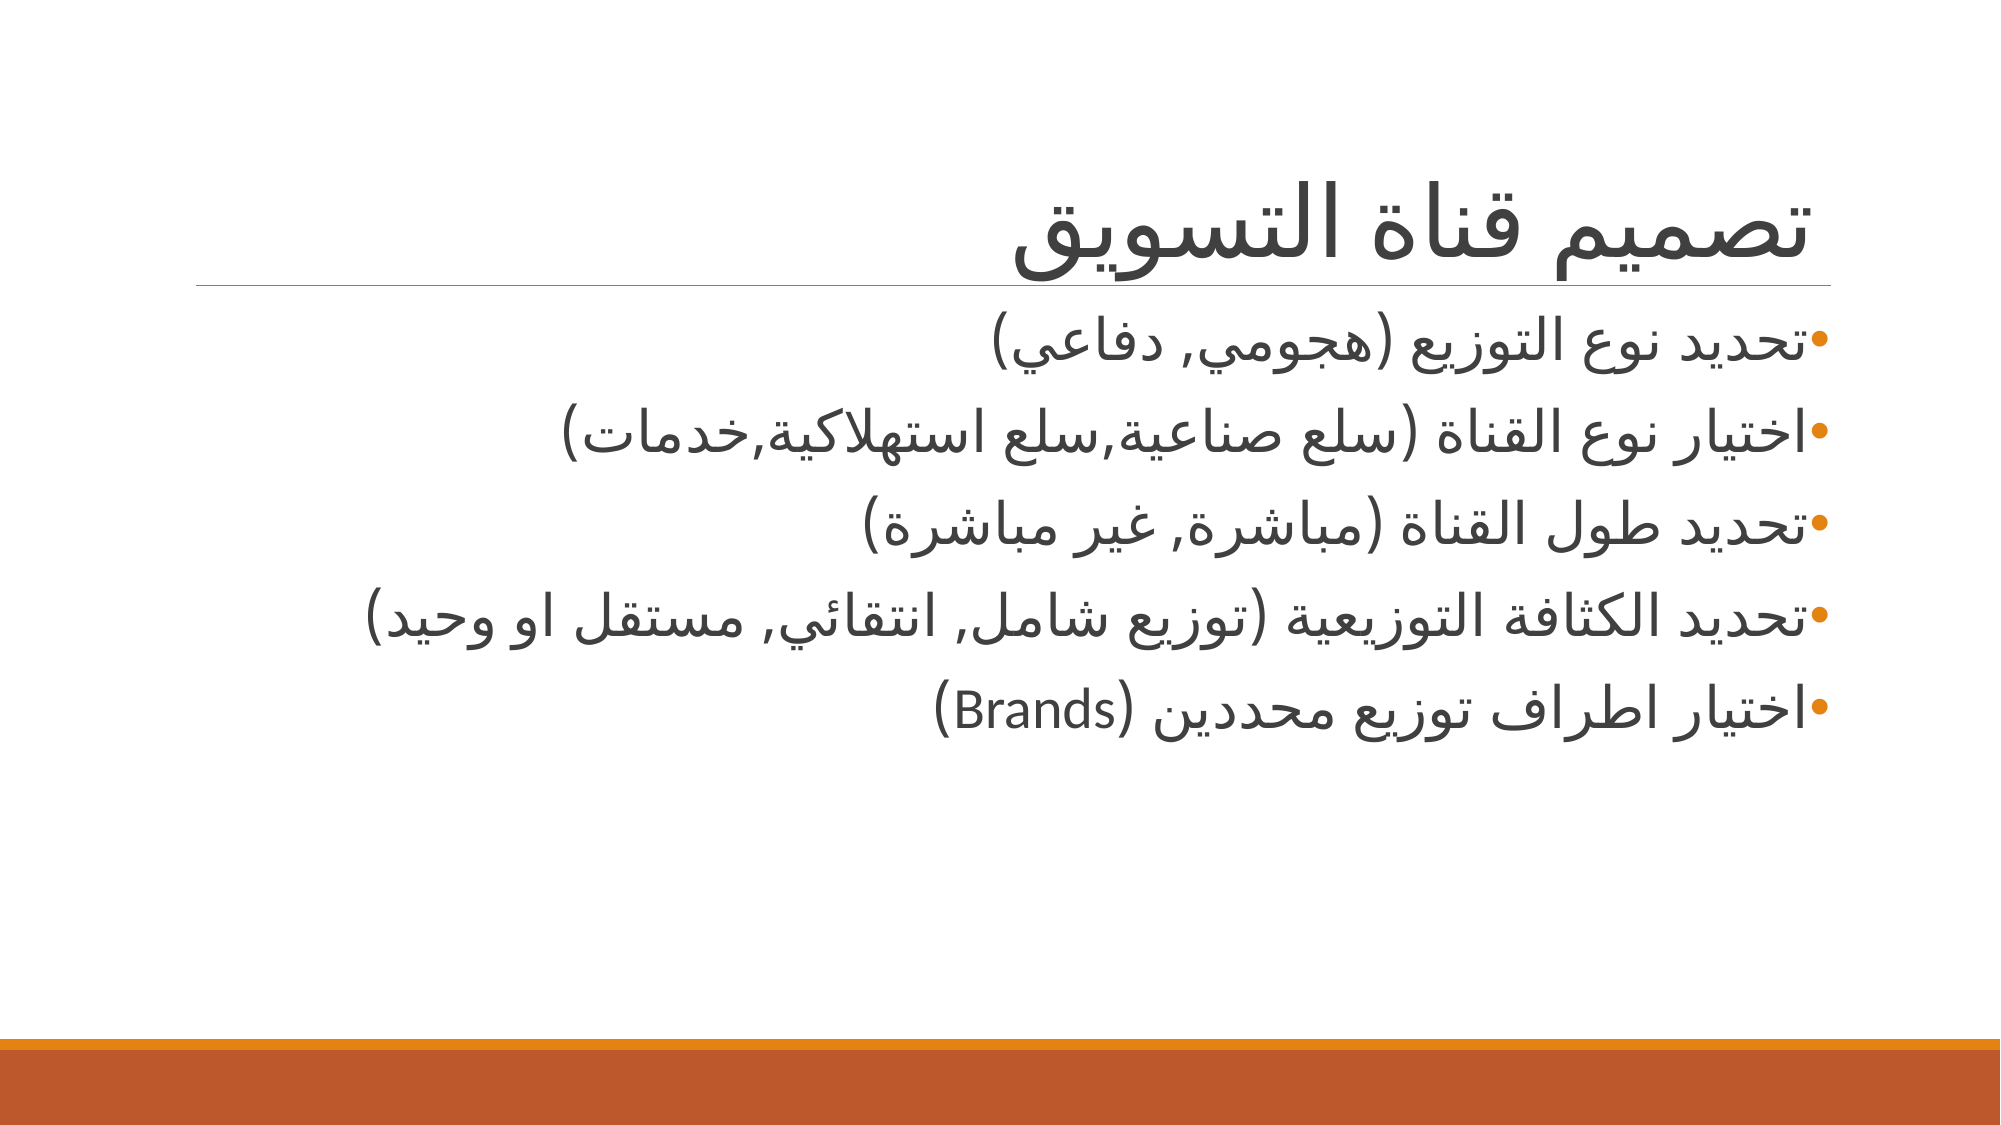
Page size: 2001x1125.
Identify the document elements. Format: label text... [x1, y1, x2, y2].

title تصميم قناة التسويق [180, 47, 1830, 285]
list تحديد نوع التوزيع (هجومي, دفاعي) اختيار نوع القناة (سلع صناعية,سلع استهلاكية,خدمات) تحديد طول القناة (مباشرة, غير مباشرة) تحديد الكثافة التوزيعية (توزيع شامل, انتقائي, مستقل او وحيد) اختيار اطراف توزيع محددين (Brands) [180, 302, 1830, 963]
